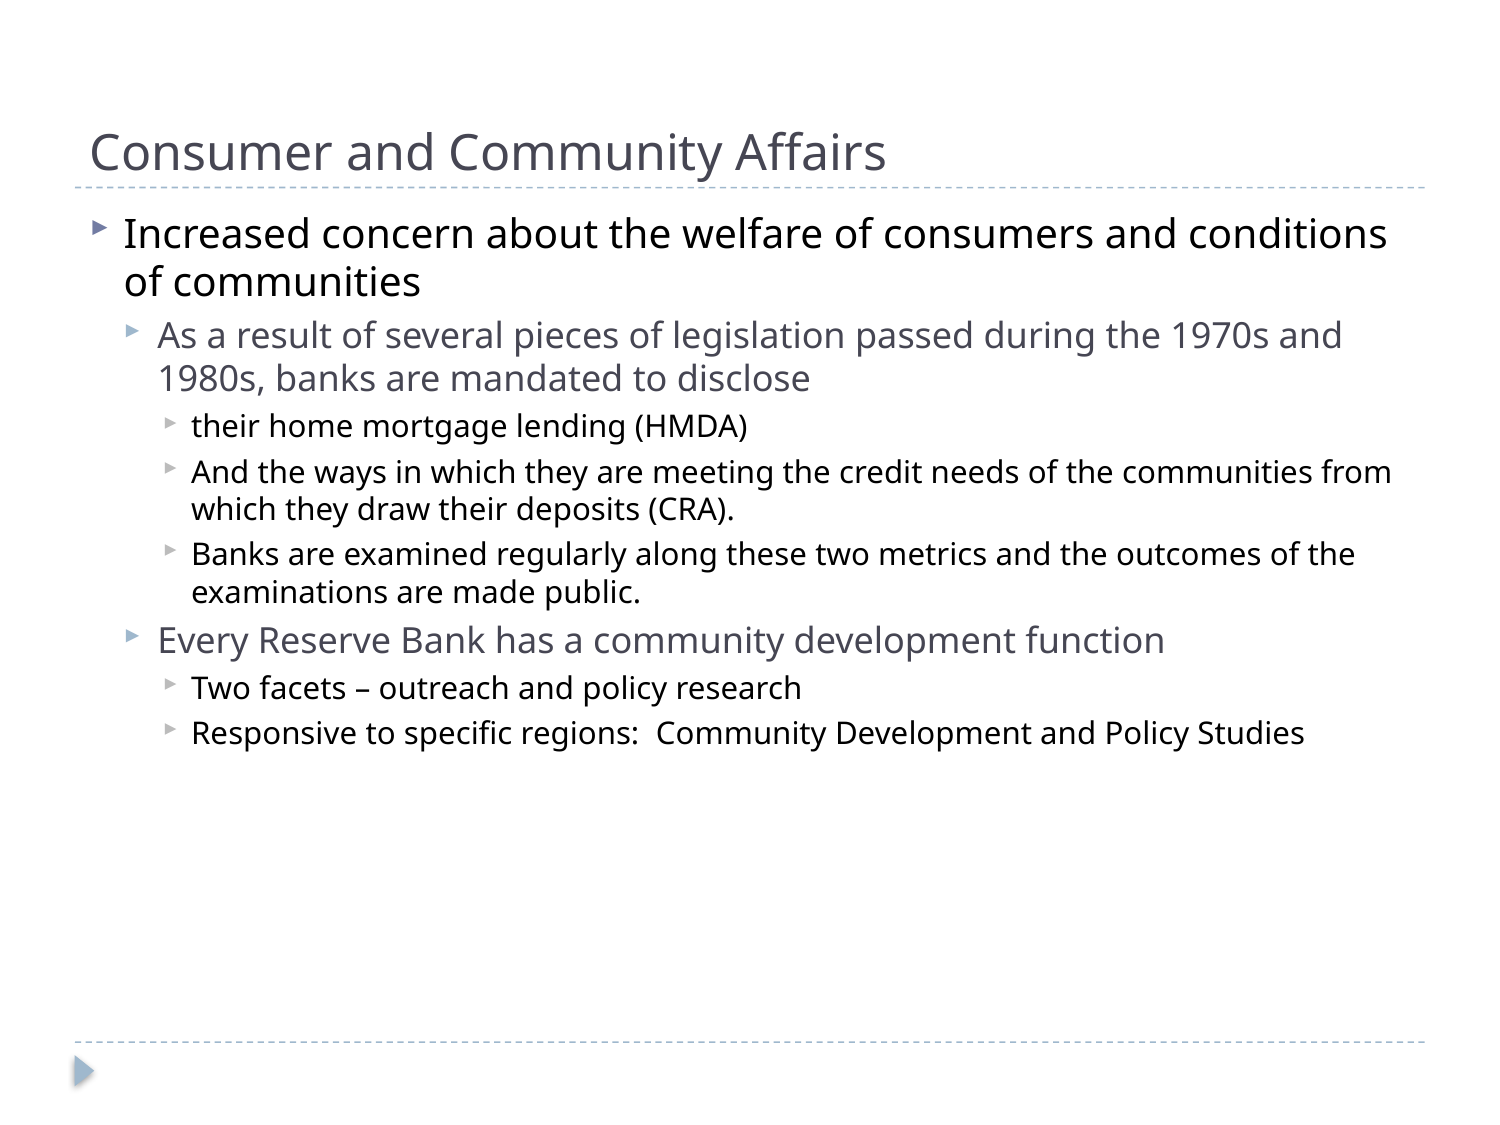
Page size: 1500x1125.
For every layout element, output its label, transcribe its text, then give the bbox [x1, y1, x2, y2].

list Increased concern about the welfare of consumers and conditions of communities As a result of several pieces of legislation passed during the 1970s and 1980s, banks are mandated to disclose their home mortgage lending (HMDA) And the ways in which they are meeting the credit needs of the communities from which they draw their deposits (CRA). Banks are examined regularly along these two metrics and the outcomes of the examinations are made public. Every Reserve Bank has a community development function Two facets – outreach and policy research Responsive to specific regions: Community Development and Policy Studies [75, 200, 1425, 1010]
title Consumer and Community Affairs [75, 24, 1425, 188]
